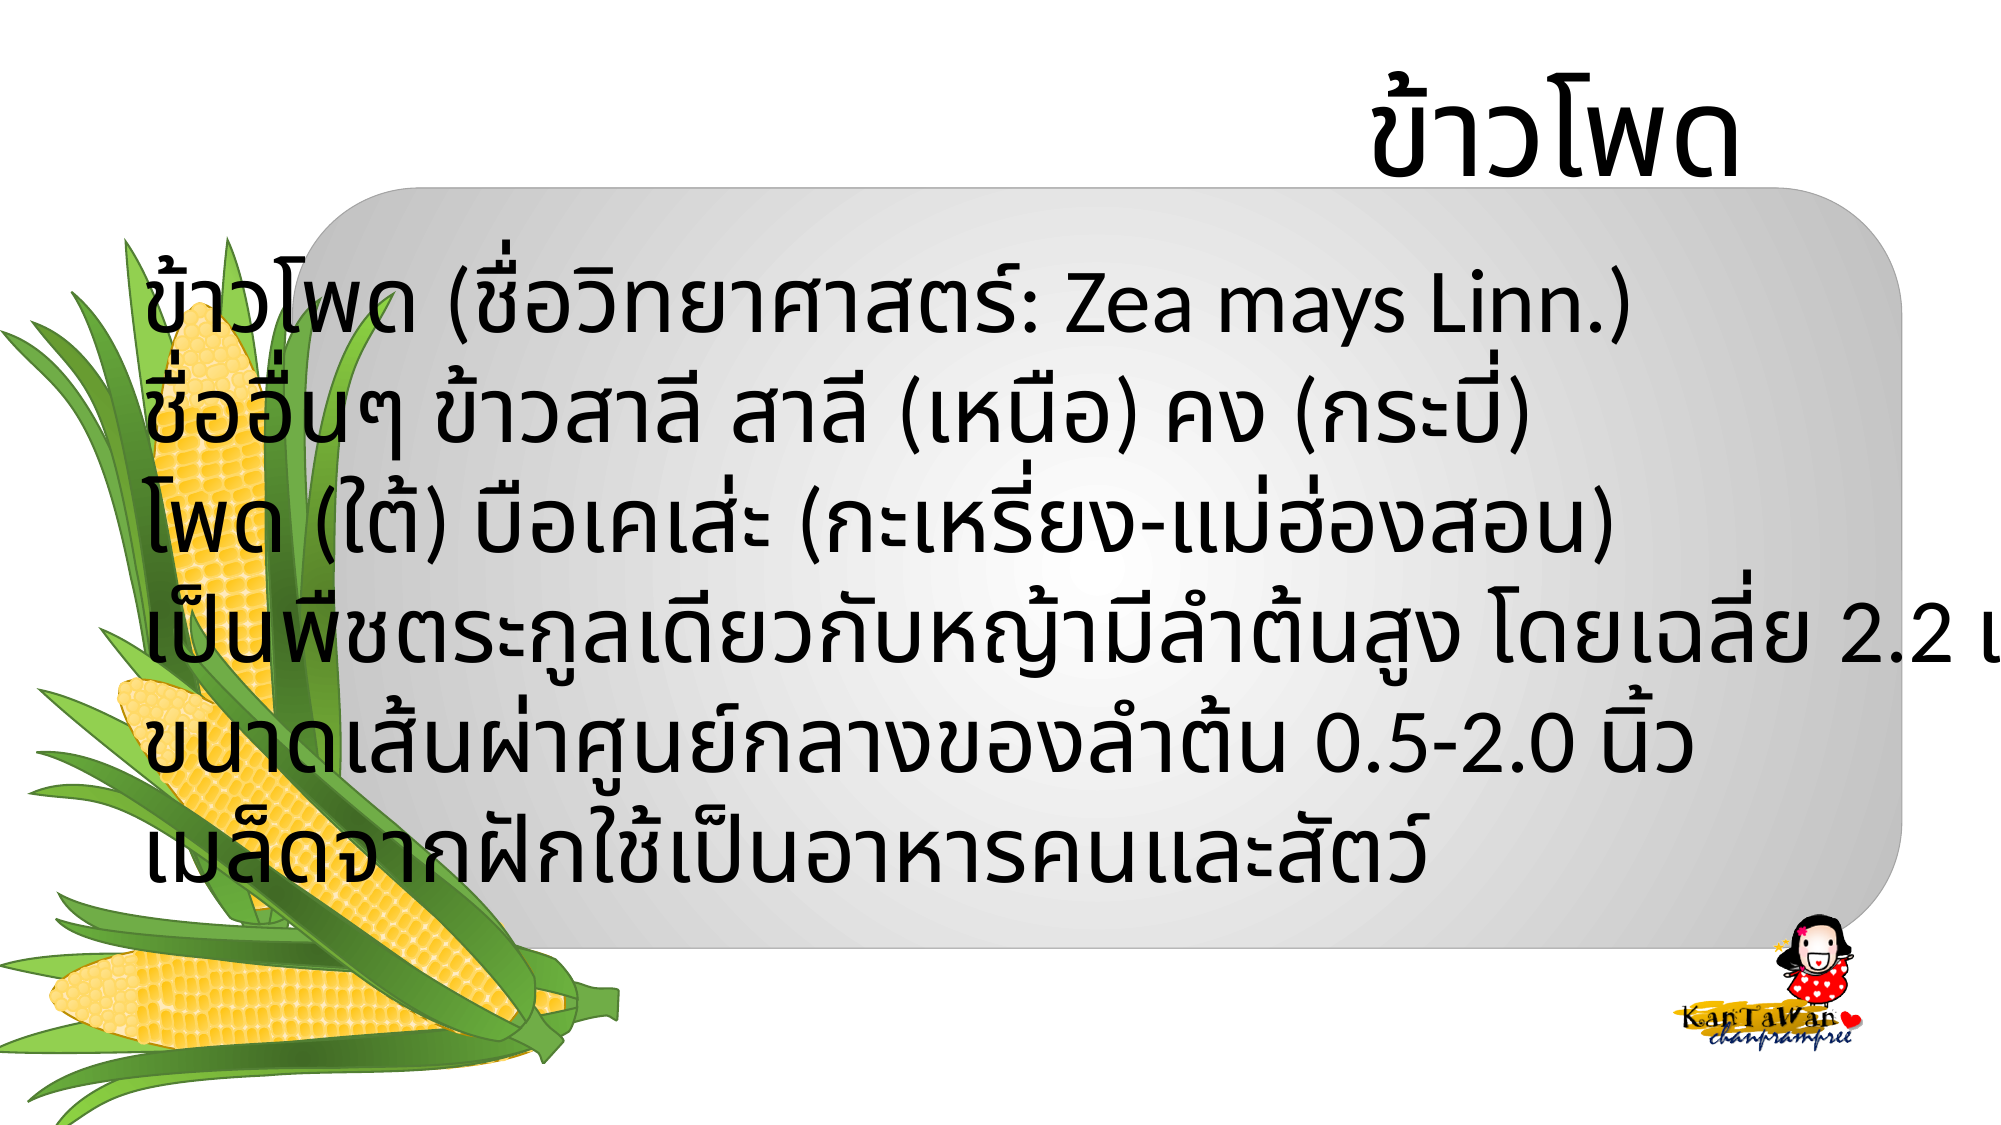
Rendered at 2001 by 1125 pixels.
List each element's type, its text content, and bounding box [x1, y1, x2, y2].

text_box [618, 908, 1869, 949]
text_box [0, 743, 631, 946]
text_box [321, 187, 1873, 233]
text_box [0, 433, 593, 743]
picture [1655, 914, 1863, 1070]
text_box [0, 946, 618, 1099]
text_box ข้าวโพด (ชื่อวิทยาศาสตร์: Zea mays Linn.) ชื่ออื่นๆ ข้าวสาลี สาลี (เหนือ) คง (กระบี่) โพด (ใต้) บือเคเส่ะ (กะเหรี่ยง-แม่ฮ่องสอน) เป็นพืชตระกูลเดียวกับหญ้ามีลำต้นสูง โดยเฉลี่ย 2.2 เมตร ขนาดเส้นผ่าศูนย์กลางของลำต้น 0.5-2.0 นิ้ว เมล็ดจากฝักใช้เป็นอาหารคนและสัตว์ [126, 233, 2000, 908]
text_box ข้าวโพด [1350, 43, 1762, 209]
